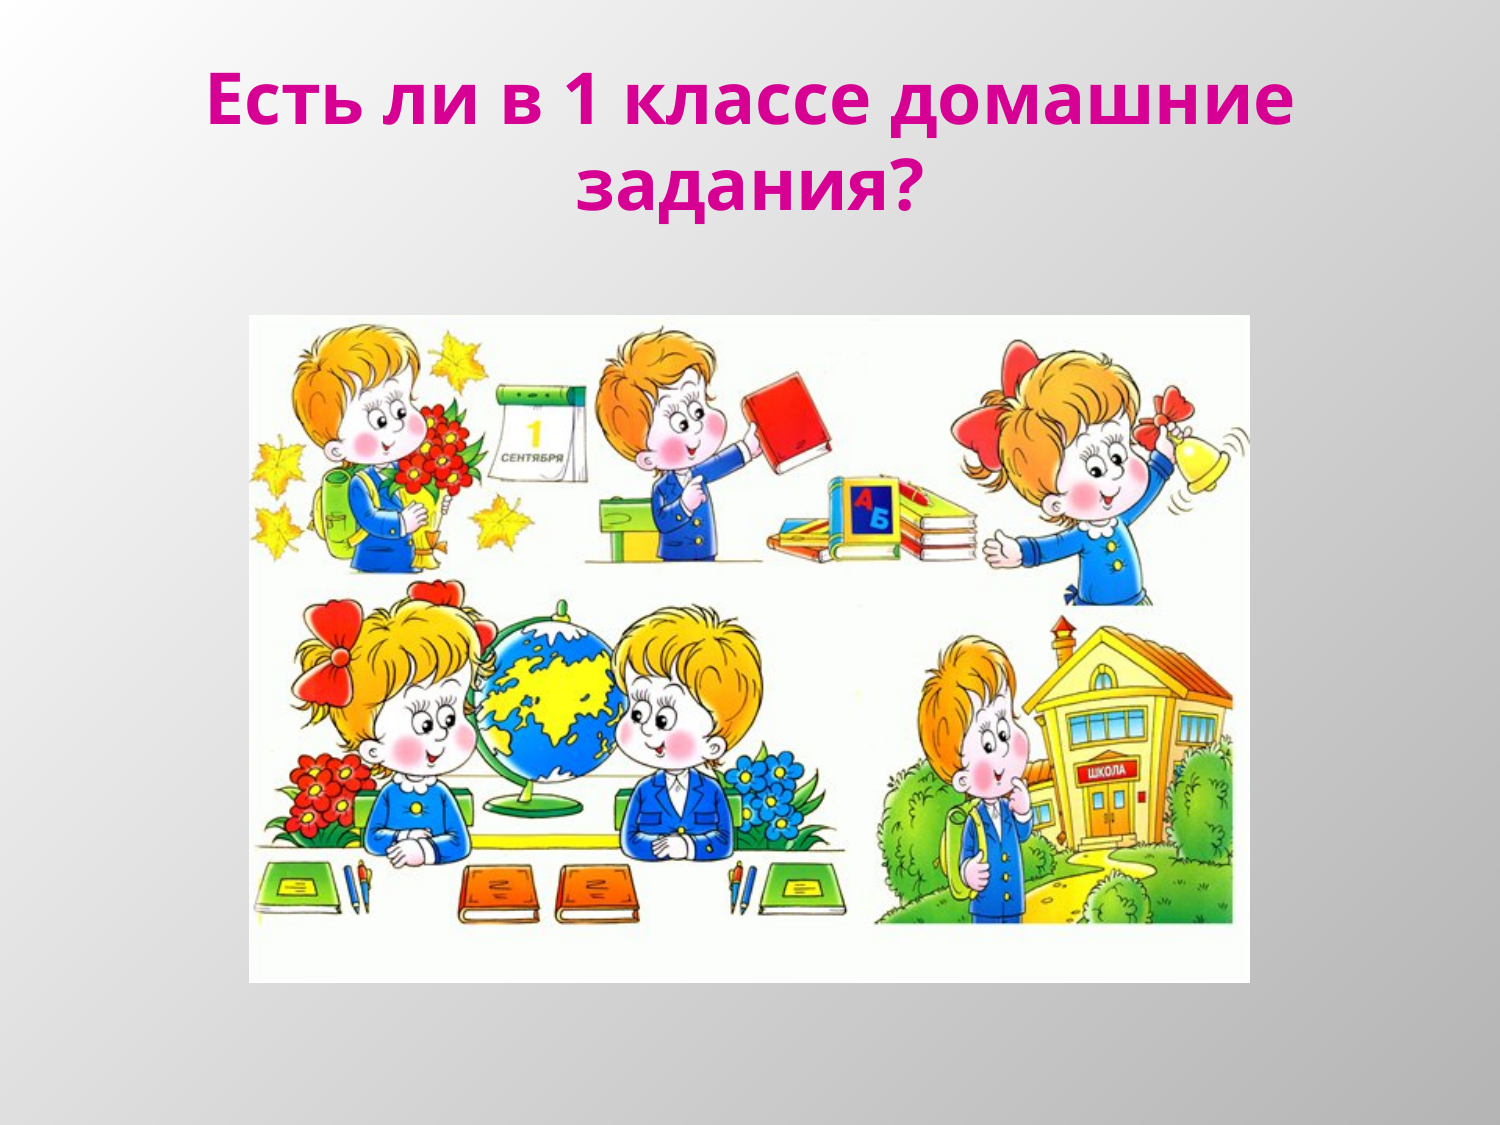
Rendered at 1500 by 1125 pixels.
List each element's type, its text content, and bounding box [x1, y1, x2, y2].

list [249, 314, 1251, 983]
title Есть ли в 1 классе домашние задания? [75, 45, 1425, 233]
